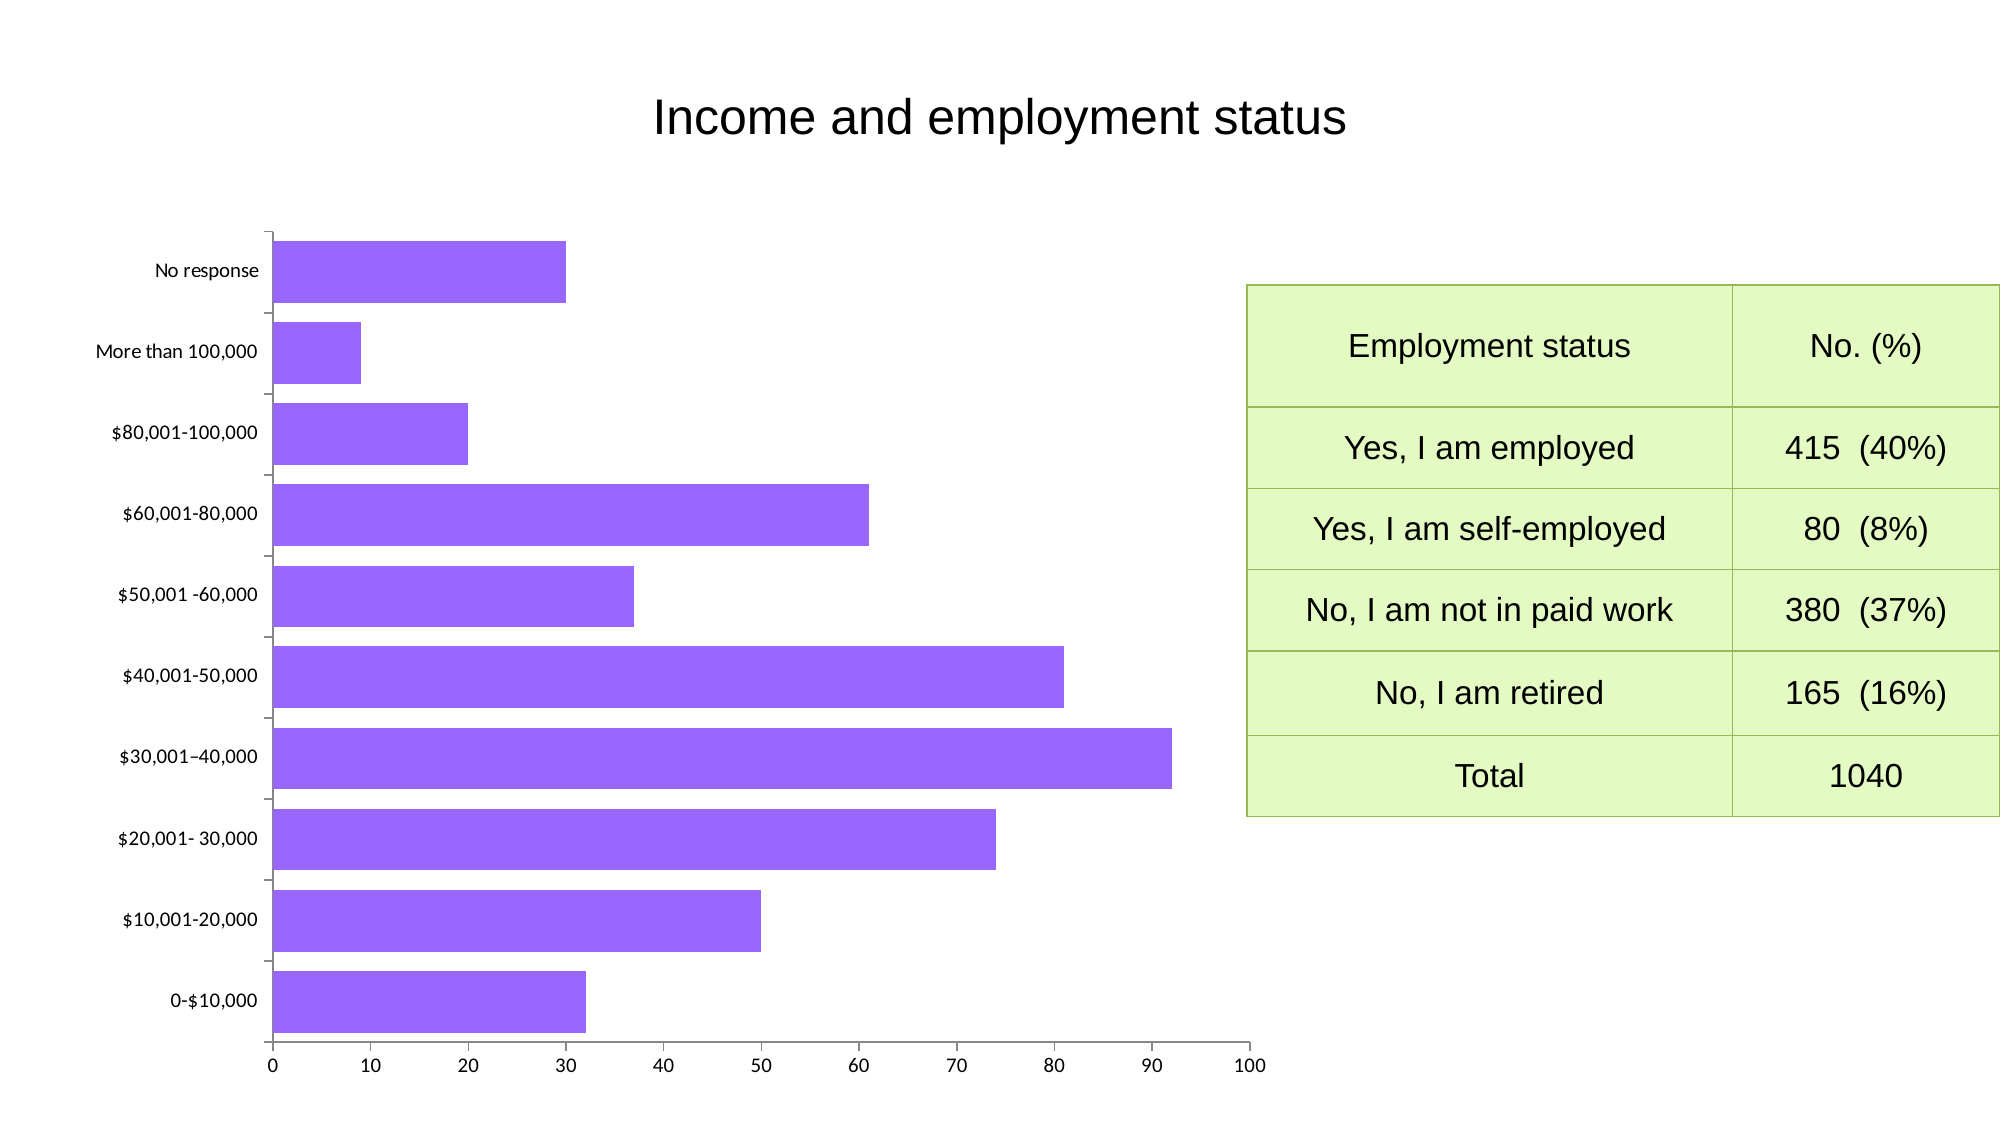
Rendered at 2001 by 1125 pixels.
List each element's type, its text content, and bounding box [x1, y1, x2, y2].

table_header Employment status [1286, 286, 1732, 406]
table_cell Yes, I am employed [1286, 408, 1732, 488]
chart [44, 194, 1282, 1089]
table_cell 1040 [1733, 736, 1999, 816]
table_header No. (%) [1733, 286, 1999, 406]
table_cell 80 (8%) [1733, 489, 1999, 569]
table_cell No, I am retired [1286, 652, 1732, 735]
table_cell 165 (16%) [1733, 652, 1999, 735]
table_cell 415 (40%) [1733, 408, 1999, 488]
table_cell Total [1286, 736, 1732, 816]
table_cell Yes, I am self-employed [1286, 489, 1732, 569]
title Income and employment status [99, 45, 1900, 185]
table_cell No, I am not in paid work [1286, 570, 1732, 650]
table_cell 380 (37%) [1733, 570, 1999, 650]
